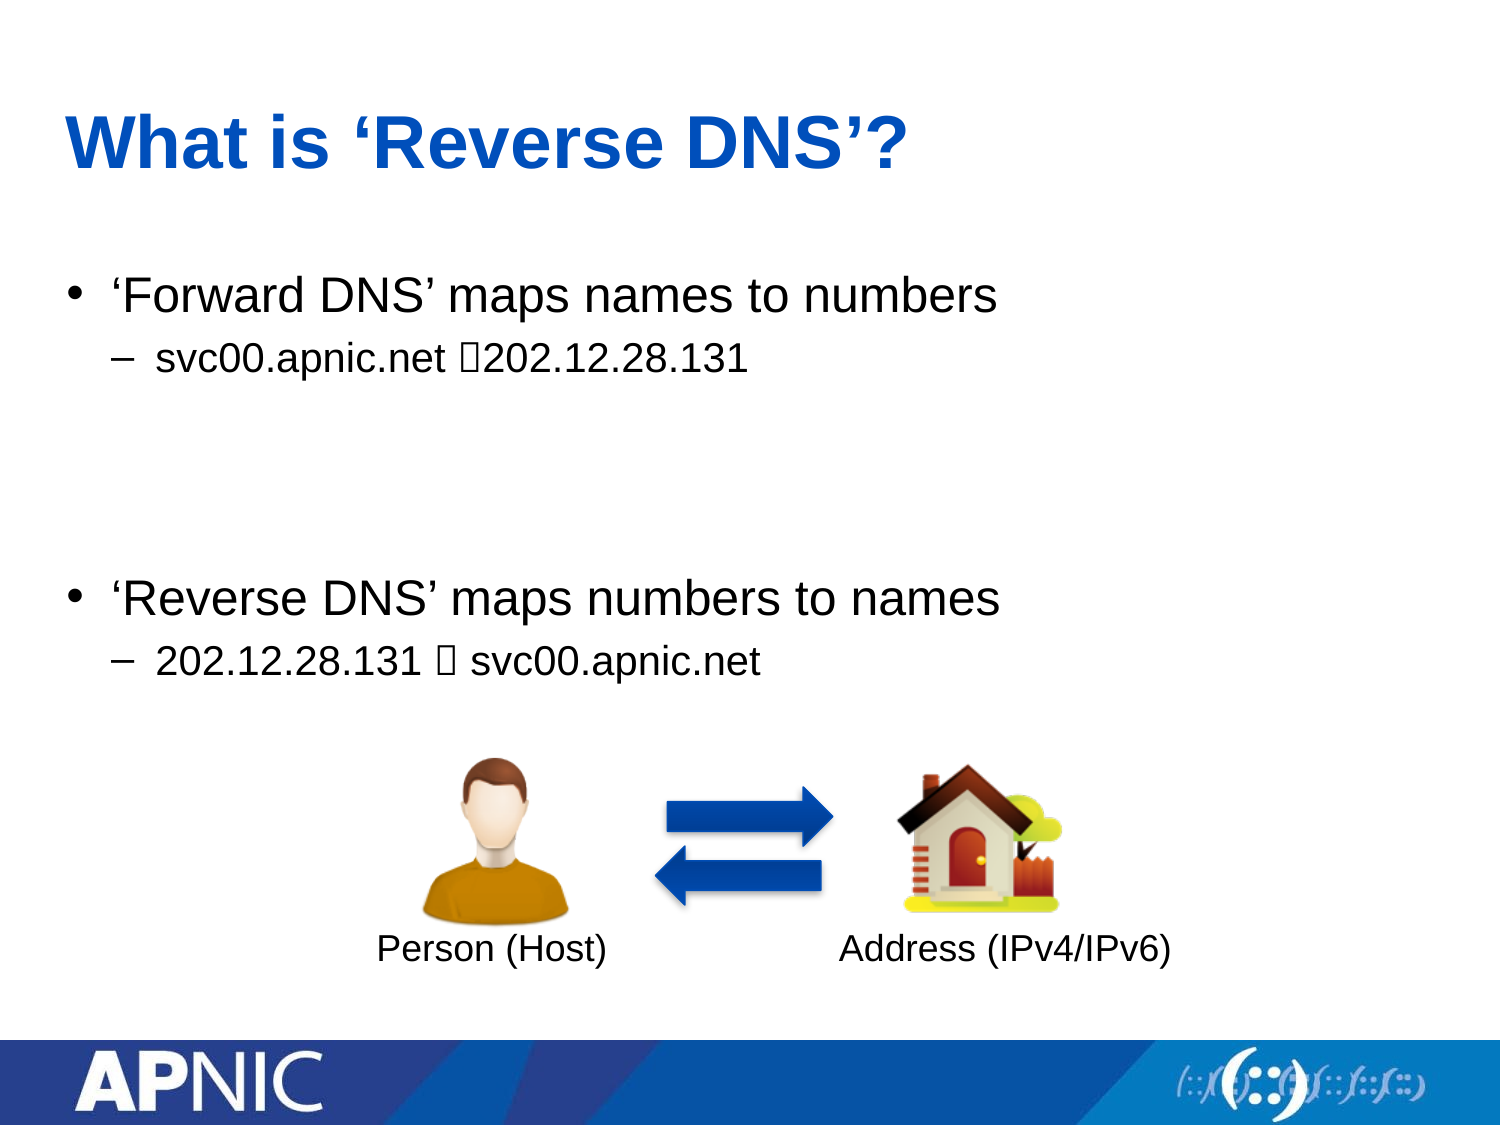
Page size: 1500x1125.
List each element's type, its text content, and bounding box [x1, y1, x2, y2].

title What is ‘Reverse DNS’? [64, 45, 1436, 233]
picture [0, 1040, 1500, 1125]
list ‘Forward DNS’ maps names to numbers svc00.apnic.net 202.12.28.131 ‘Reverse DNS’ maps numbers to names 202.12.28.131  svc00.apnic.net [66, 262, 1437, 1012]
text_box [359, 751, 1191, 978]
